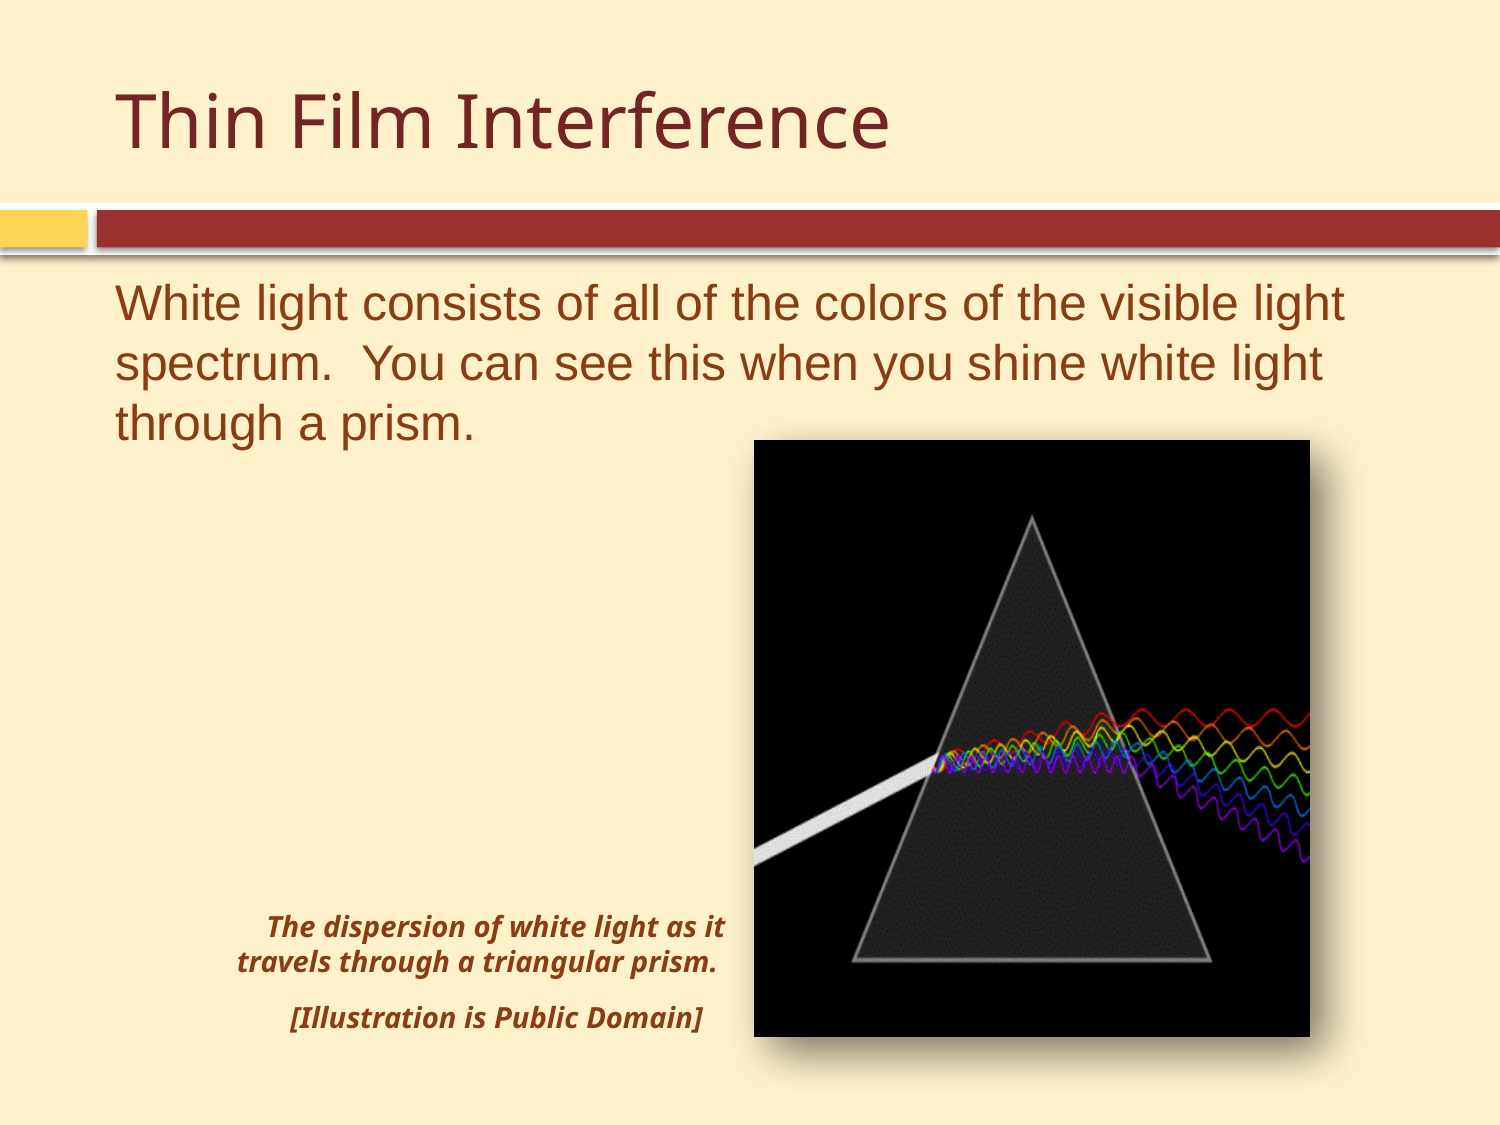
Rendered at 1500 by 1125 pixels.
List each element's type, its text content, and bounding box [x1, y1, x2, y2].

title Thin Film Interference [100, 37, 1438, 200]
text_box The dispersion of white light as it travels through a triangular prism. [Illustration is Public Domain] [163, 901, 741, 1123]
list White light consists of all of the colors of the visible light spectrum. You can see this when you shine white light through a prism. [100, 262, 1438, 541]
picture [754, 440, 1310, 1037]
